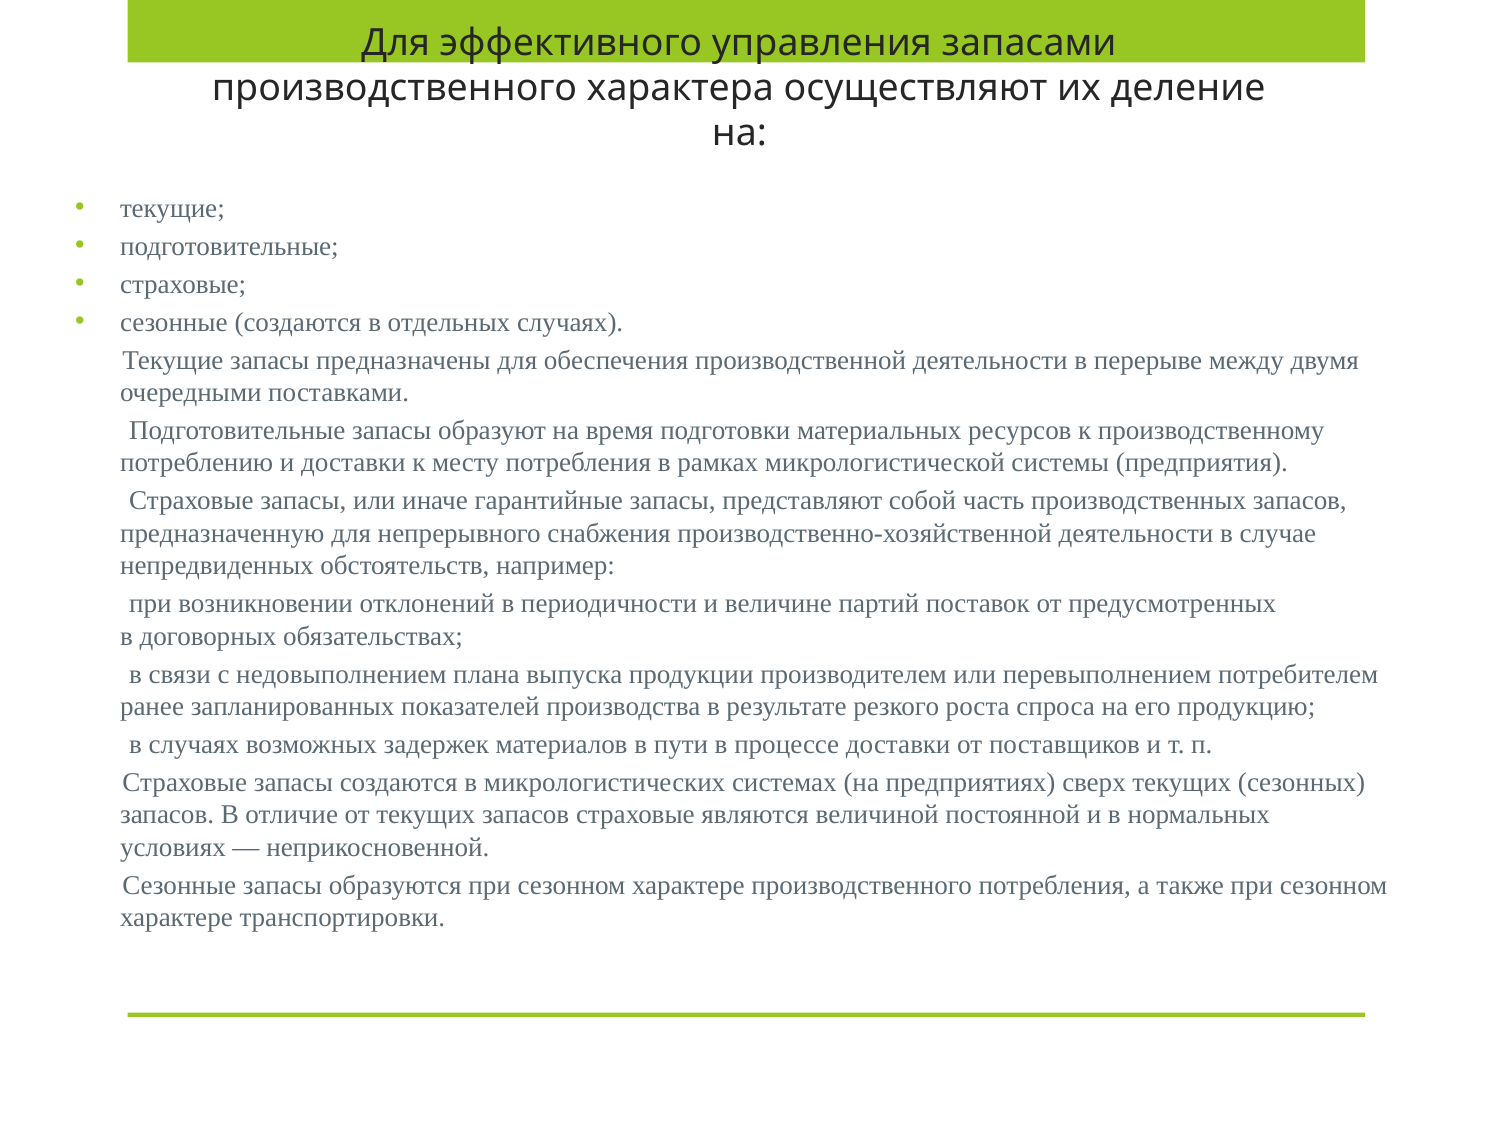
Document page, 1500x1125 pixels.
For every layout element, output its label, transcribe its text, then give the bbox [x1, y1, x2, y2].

list текущие; подготовительные; страховые; сезонные (создаются в отдельных случаях). Текущие запасы предназначены для обеспечения производственной деятельности в перерыве между двумя очередными поставками. Подготовительные запасы образуют на время подготовки материальных ресурсов к производственному потреблению и доставки к месту потребления в рамках микрологистической системы (предприятия). Страховые запасы, или иначе гарантийные запасы, представляют собой часть производственных запасов, предназначенную для непрерывного снабжения производственно-хозяйственной деятельности в случае непредвиденных обстоятельств, например: при возникновении отклонений в периодичности и величине партий поставок от предусмотренных в договорных обязательствах; в связи с недовыполнением плана выпуска продукции производителем или перевыполнением потребителем ранее запланированных показателей производства в результате резкого роста спроса на его продукцию; в случаях возможных задержек материалов в пути в процессе доставки от поставщиков и т. п. Страховые запасы создаются в микрологистических системах (на предприятиях) сверх текущих (сезонных) запасов. В отличие от текущих запасов страховые являются величиной постоянной и в нормальных условиях — неприкосновенной. Сезонные запасы образуются при сезонном характере производственного потребления, а также при сезонном характере транспортировки. [59, 178, 1430, 982]
title Для эффективного управления запасами производственного характера осуществляют их деление на: [182, 53, 1296, 162]
